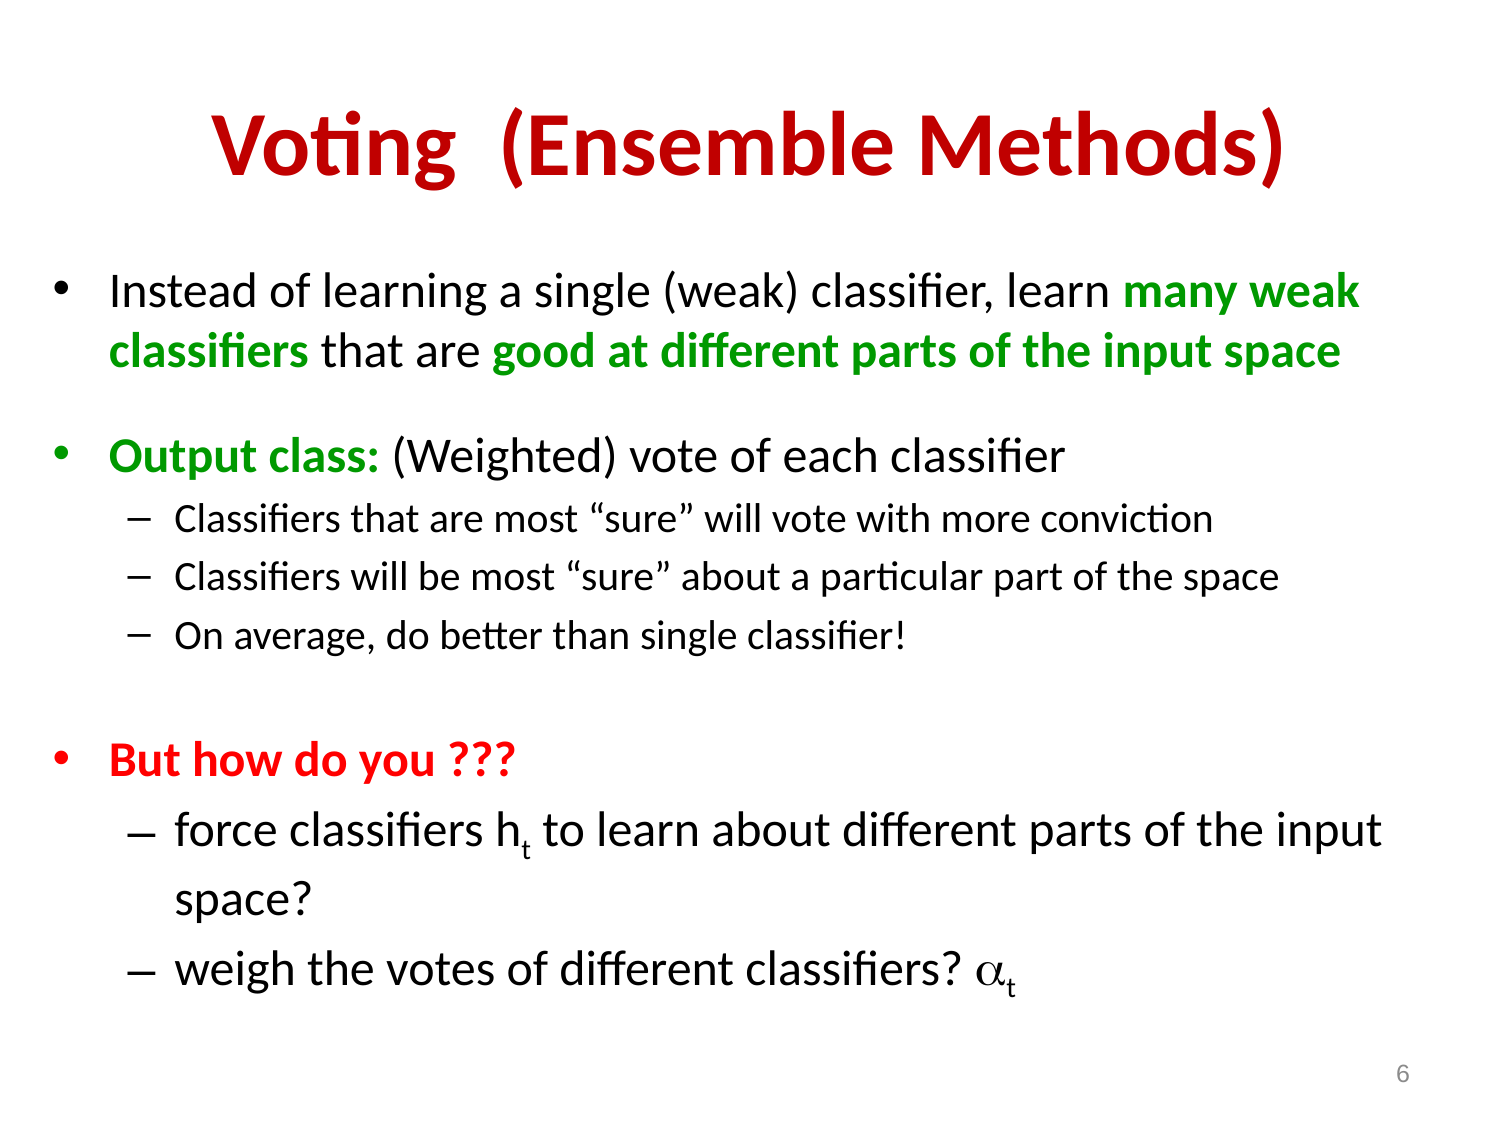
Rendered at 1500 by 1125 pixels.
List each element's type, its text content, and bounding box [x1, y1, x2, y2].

list Instead of learning a single (weak) classifier, learn many weak classifiers that are good at different parts of the input space Output class: (Weighted) vote of each classifier Classifiers that are most “sure” will vote with more conviction Classifiers will be most “sure” about a particular part of the space On average, do better than single classifier! But how do you ??? force classifiers ht to learn about different parts of the input space? weigh the votes of different classifiers? t [37, 249, 1488, 1075]
slide_number 6 [1074, 1042, 1425, 1103]
title Voting (Ensemble Methods) [75, 45, 1425, 233]
